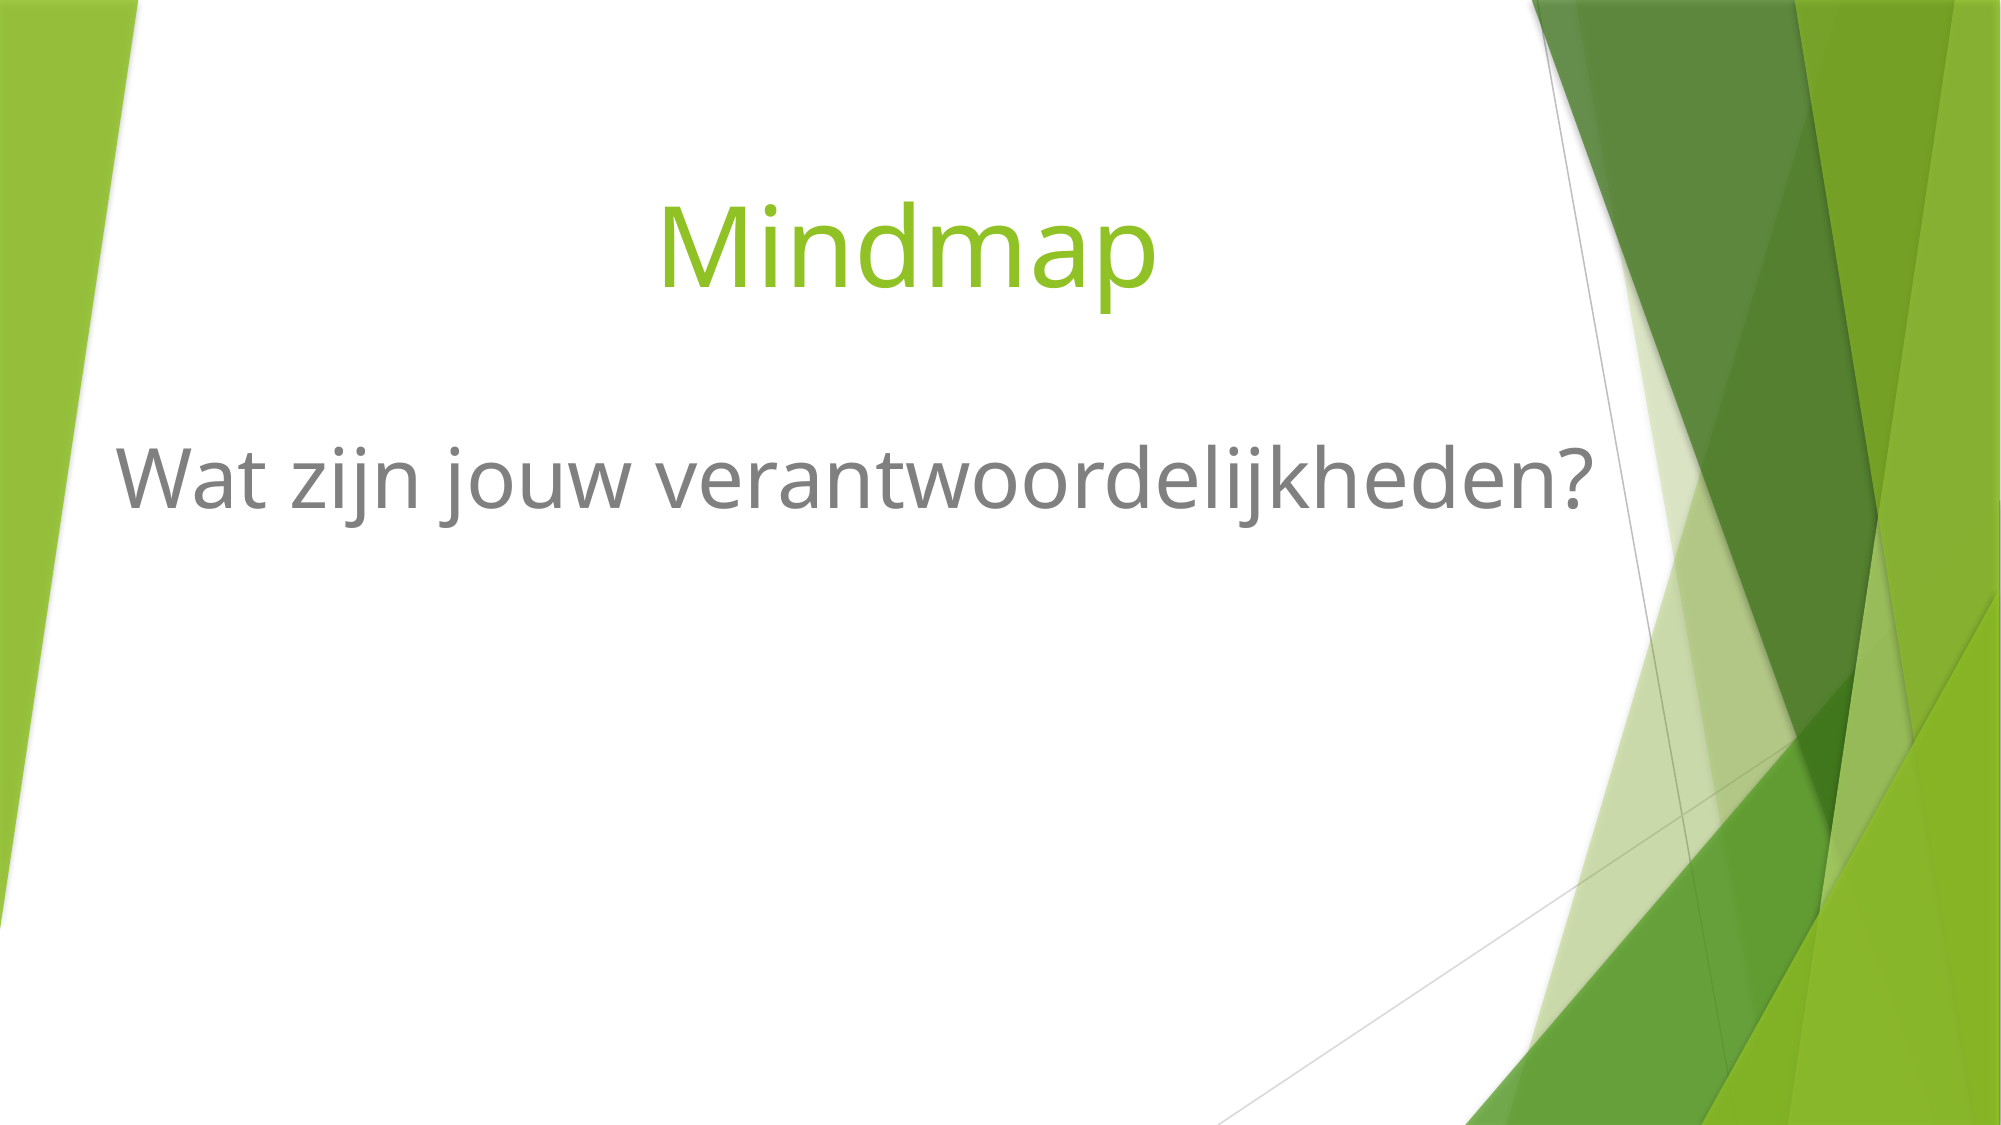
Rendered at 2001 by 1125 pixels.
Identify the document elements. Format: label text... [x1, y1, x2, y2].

subtitle Wat zijn jouw verantwoordelijkheden? [51, 417, 1612, 675]
title Mindmap [0, 47, 1177, 318]
